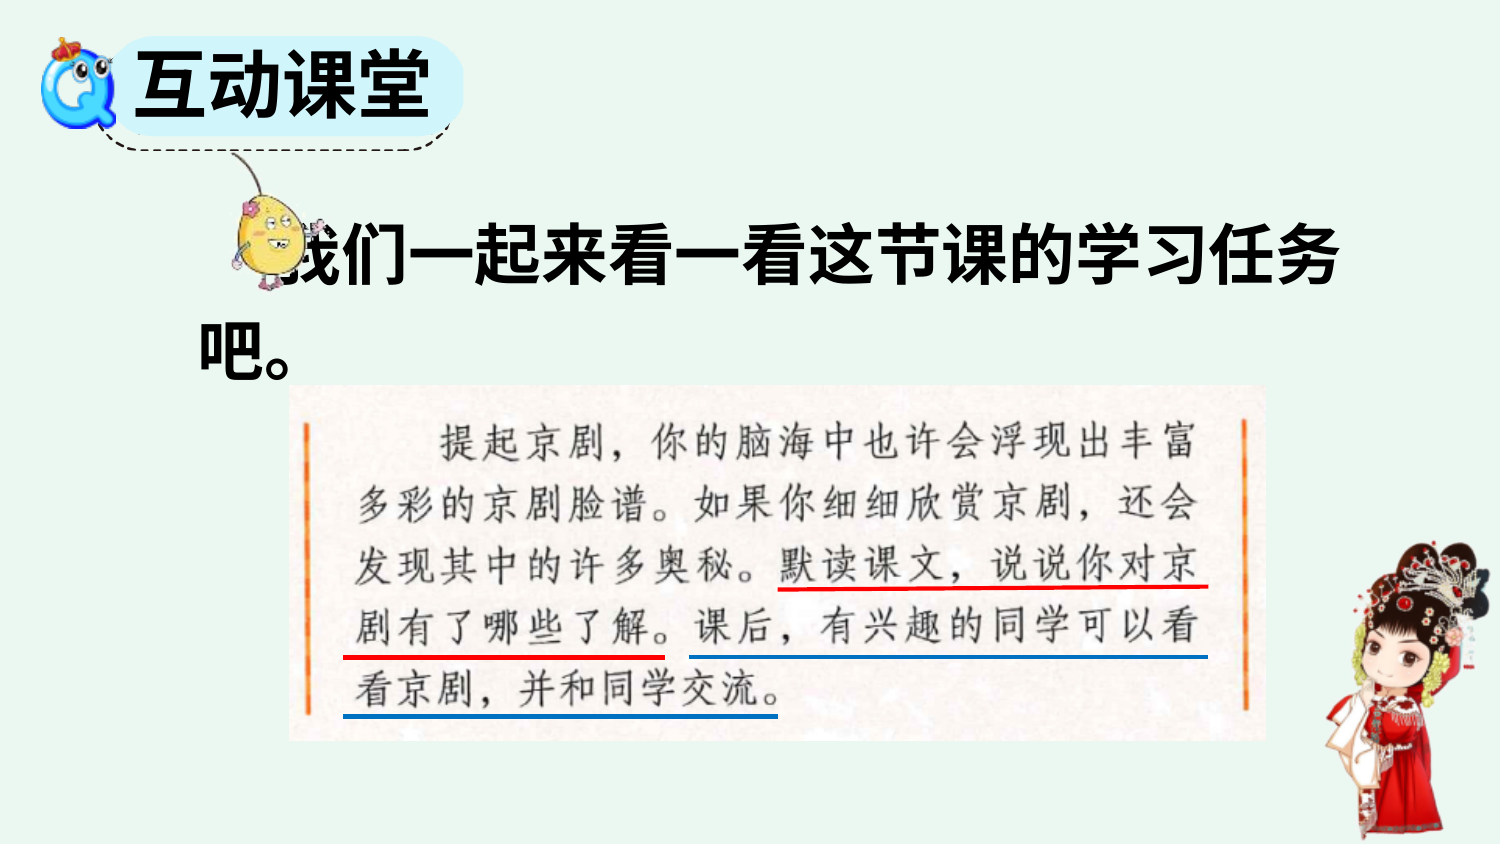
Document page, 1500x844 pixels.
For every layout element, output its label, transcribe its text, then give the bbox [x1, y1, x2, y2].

picture [1317, 535, 1500, 842]
picture [40, 36, 464, 296]
text_box 我们一起来看一看这节课的学习任务吧。 [182, 189, 1401, 396]
picture [288, 385, 1267, 741]
text_box 互动课堂 [121, 32, 470, 134]
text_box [777, 586, 1209, 590]
